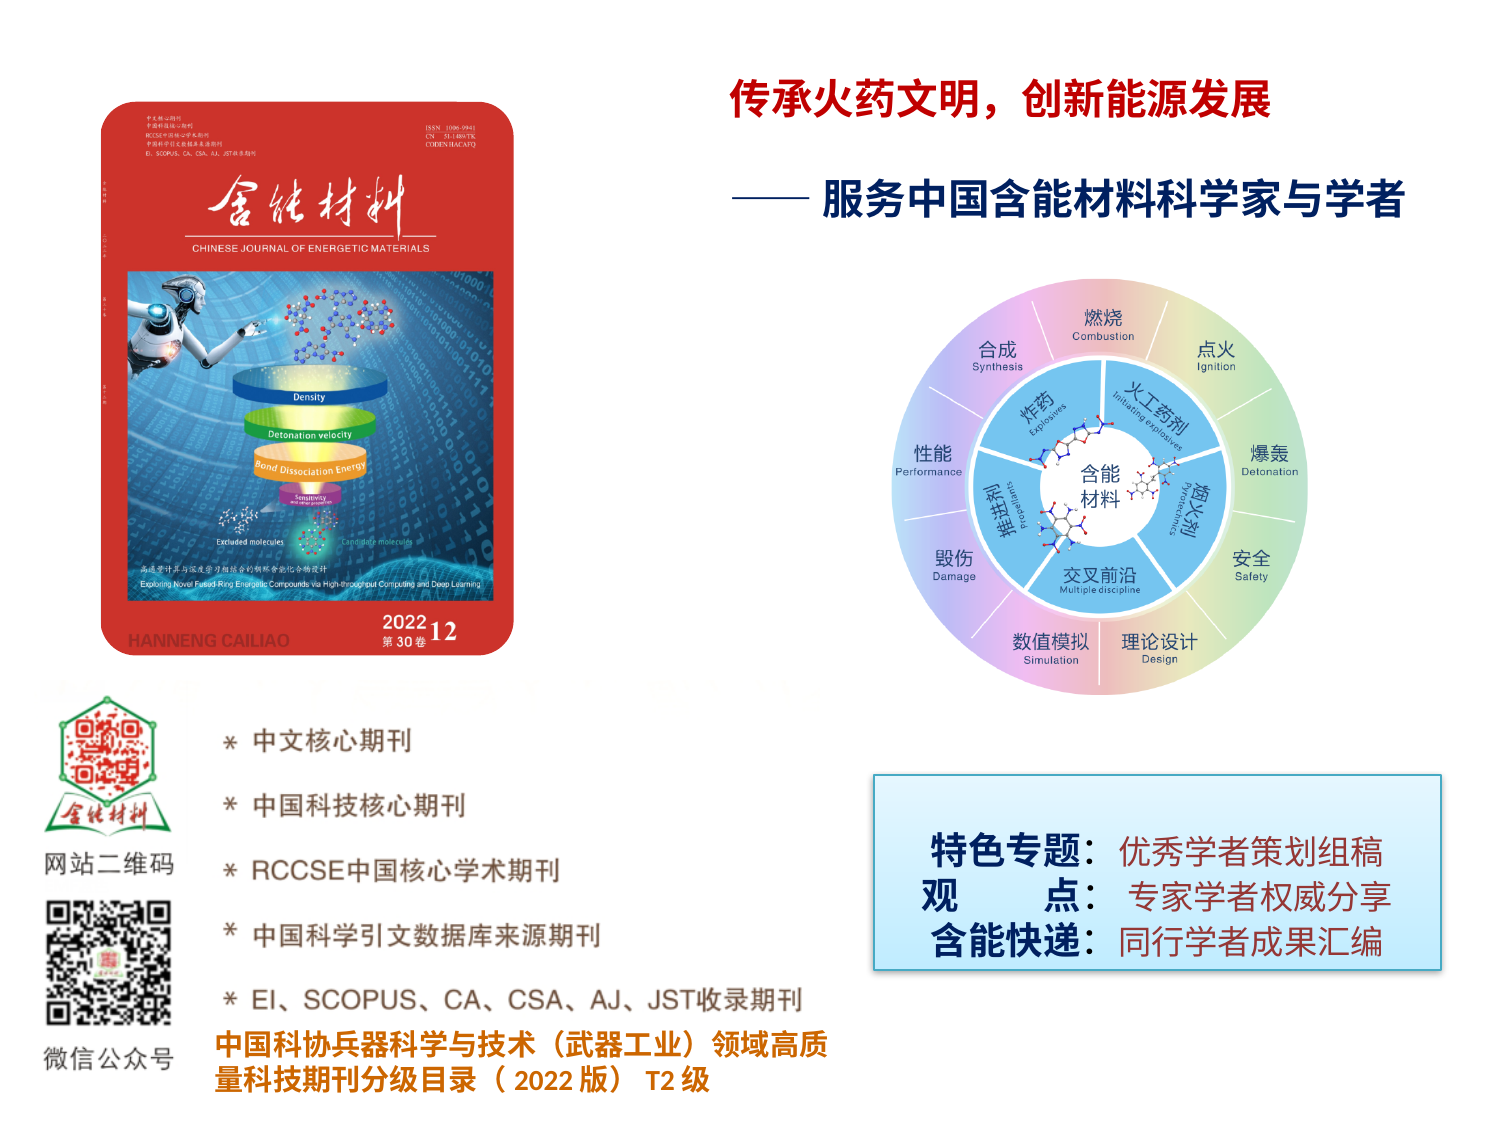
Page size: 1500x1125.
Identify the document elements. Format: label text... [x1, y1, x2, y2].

text_box 传承火药文明，创新能源发展 ——服务中国含能材料科学家与学者 [714, 65, 1462, 230]
text_box 特色专题：优秀学者策划组稿 观 点： 专家学者权威分享 含能快递：同行学者成果汇编 [873, 774, 1442, 971]
picture [891, 278, 1308, 696]
picture [100, 101, 514, 656]
text_box 中国科协兵器科学与技术（武器工业）领域高质量科技期刊分级目录（2022版）T2级 [199, 1019, 855, 1104]
picture [34, 680, 820, 1091]
